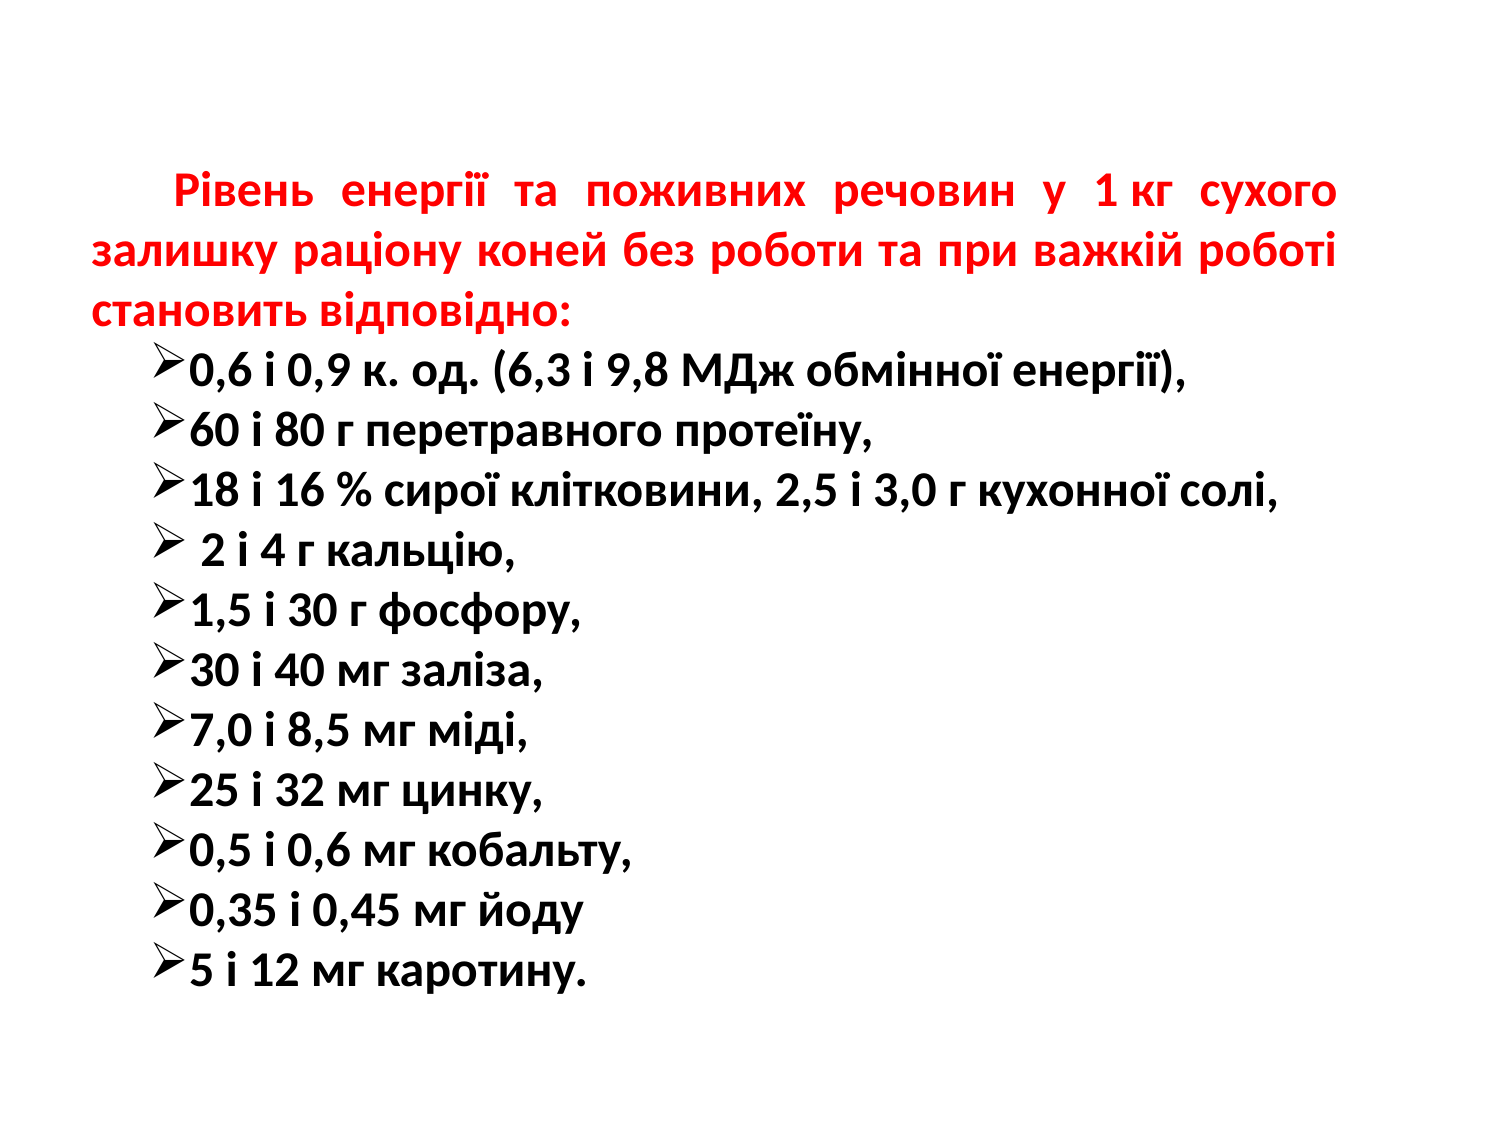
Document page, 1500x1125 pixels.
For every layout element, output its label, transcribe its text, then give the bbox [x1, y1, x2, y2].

text_box Рівень енергії та поживних речовин у 1 кг сухого залишку раціону коней без роботи та при важкій роботі становить відповідно: 0,6 і 0,9 к. од. (6,3 і 9,8 МДж обмінної енергії), 60 і 80 г перетравного протеїну, 18 і 16 % сирої клітковини, 2,5 і 3,0 г кухонної солі, 2 і 4 г кальцію, 1,5 і 30 г фосфору, 30 і 40 мг заліза, 7,0 і 8,5 мг міді, 25 і 32 мг цинку, 0,5 і 0,6 мг кобальту, 0,35 і 0,45 мг йоду 5 і 12 мг каротину. [76, 148, 1353, 1004]
